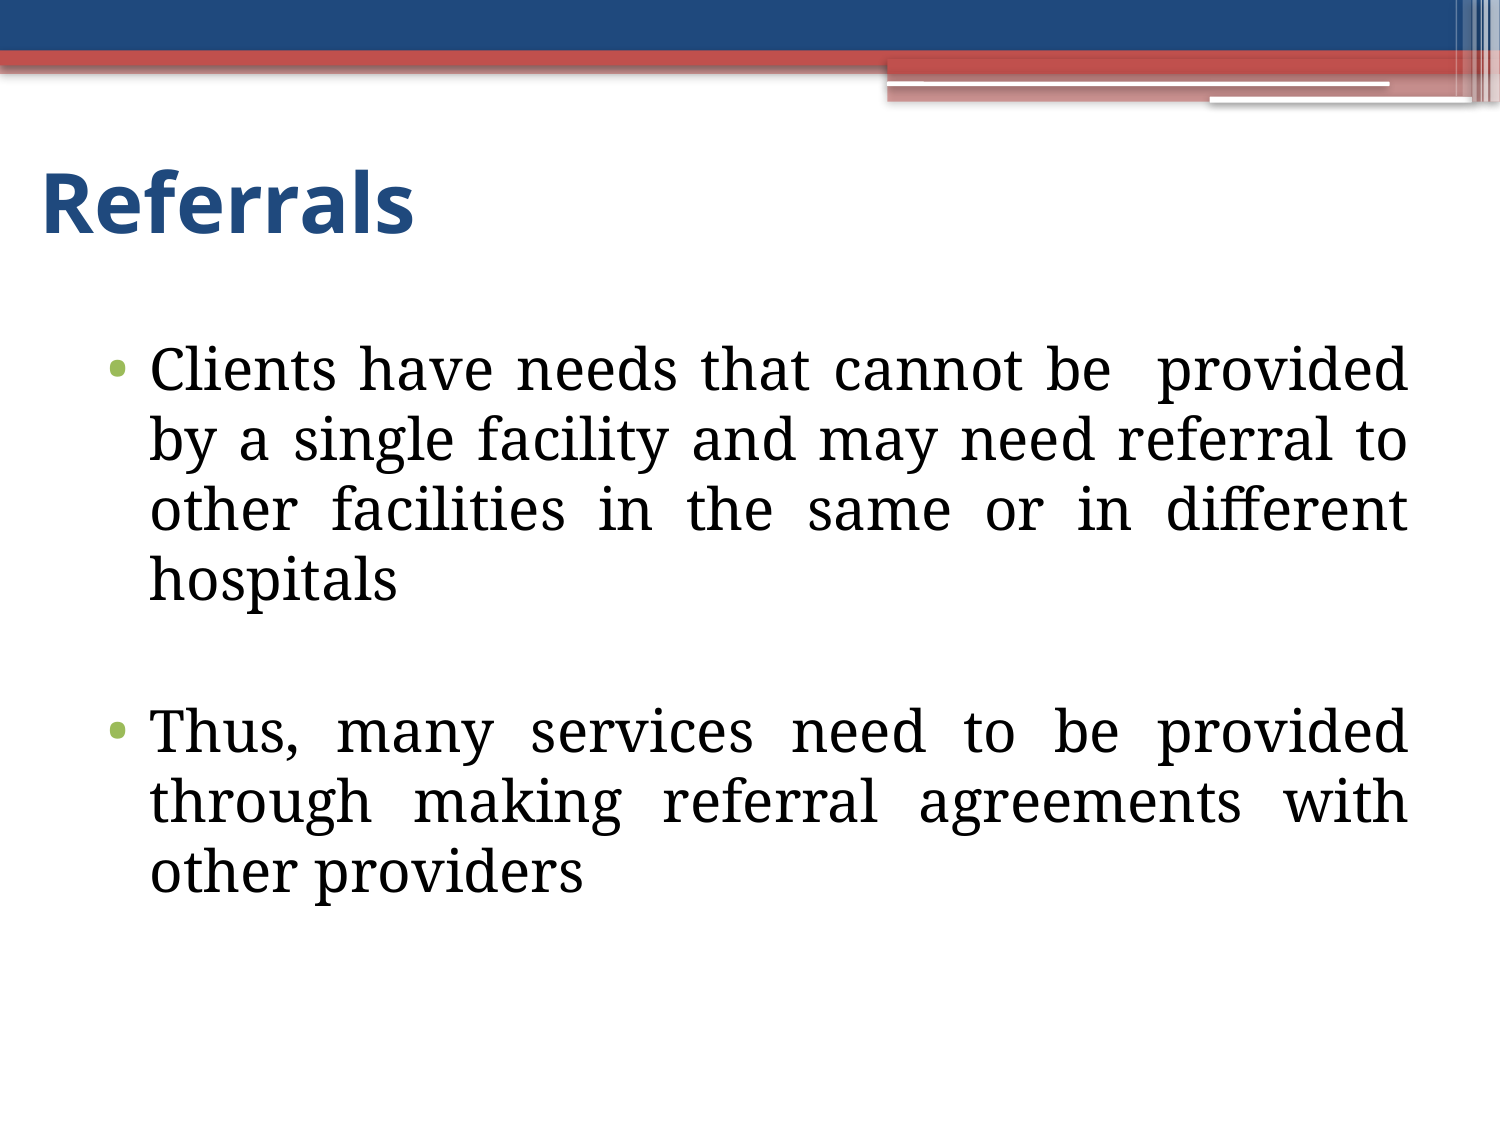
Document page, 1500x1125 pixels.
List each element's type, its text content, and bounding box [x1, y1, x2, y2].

title Referrals [24, 112, 1375, 288]
list Clients have needs that cannot be provided by a single facility and may need referral to other facilities in the same or in different hospitals Thus, many services need to be provided through making referral agreements with other providers [75, 324, 1425, 1035]
